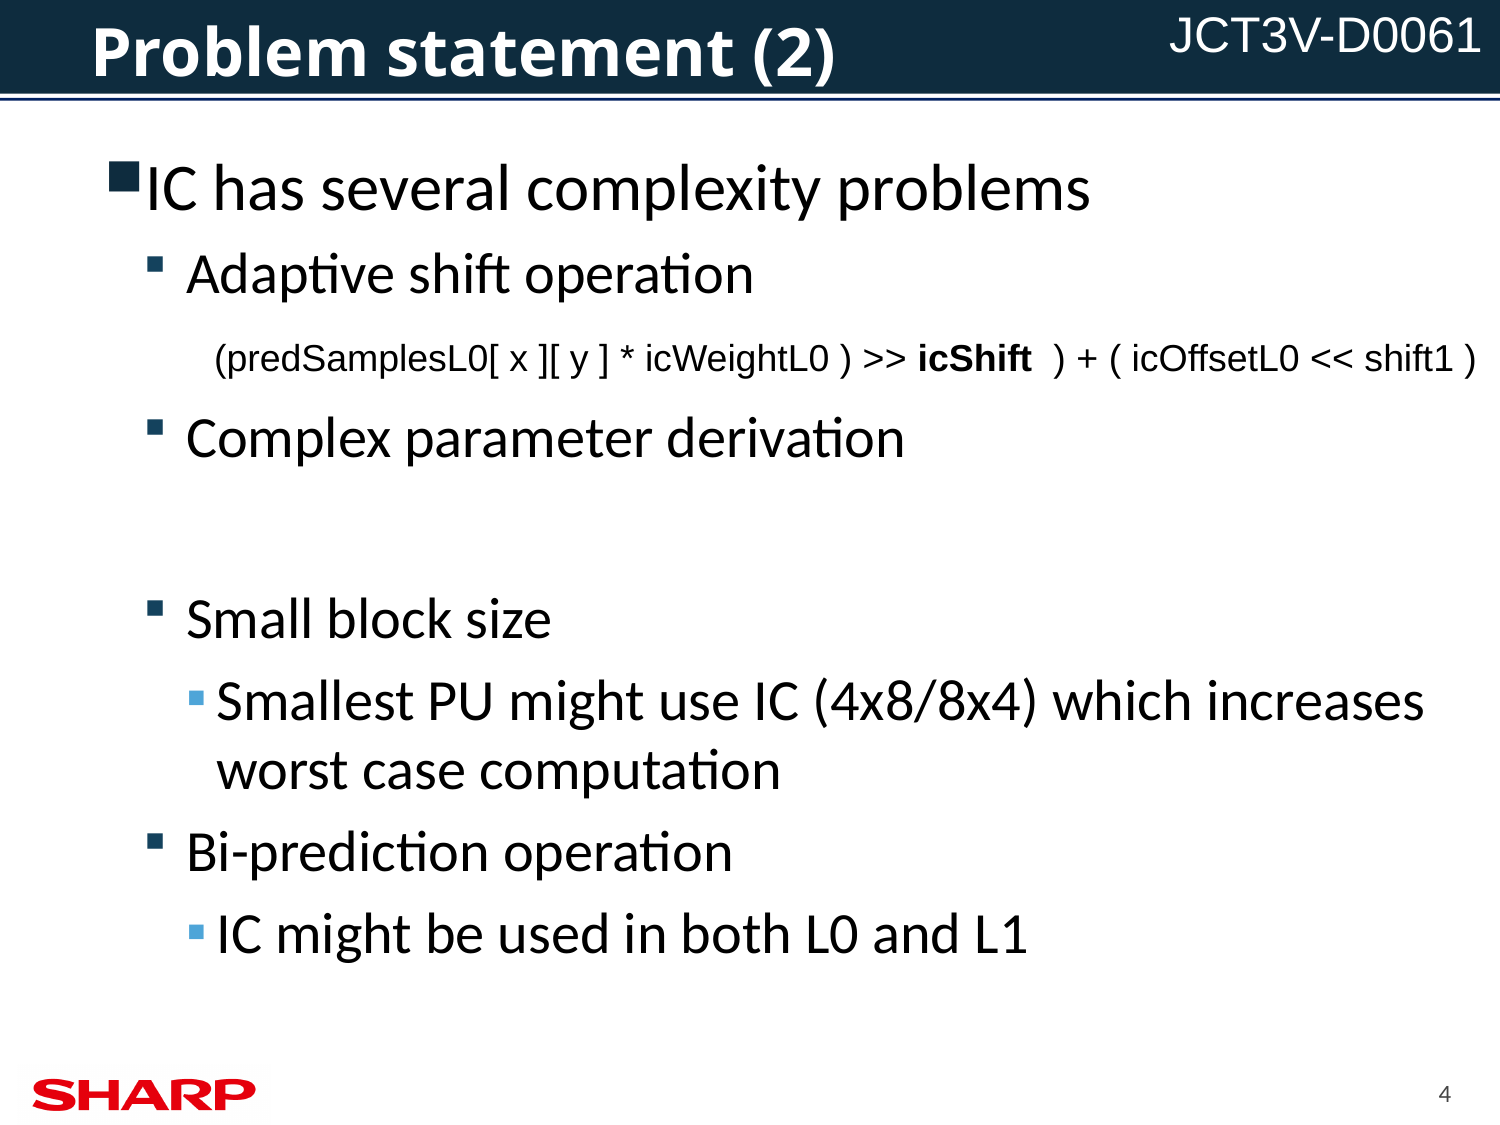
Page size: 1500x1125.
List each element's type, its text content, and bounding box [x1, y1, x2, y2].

slide_number 4 [1345, 1062, 1467, 1108]
title Problem statement (2) [74, 15, 1426, 85]
text_box (predSamplesL0[ x ][ y ] * icWeightL0 ) >> icShift ) + ( icOffsetL0 << shift1 ) [188, 326, 1500, 386]
picture [17, 1064, 271, 1125]
list IC has several complexity problems Adaptive shift operation Complex parameter derivation Small block size Smallest PU might use IC (4x8/8x4) which increases worst case computation Bi-prediction operation IC might be used in both L0 and L1 [74, 128, 1471, 1051]
